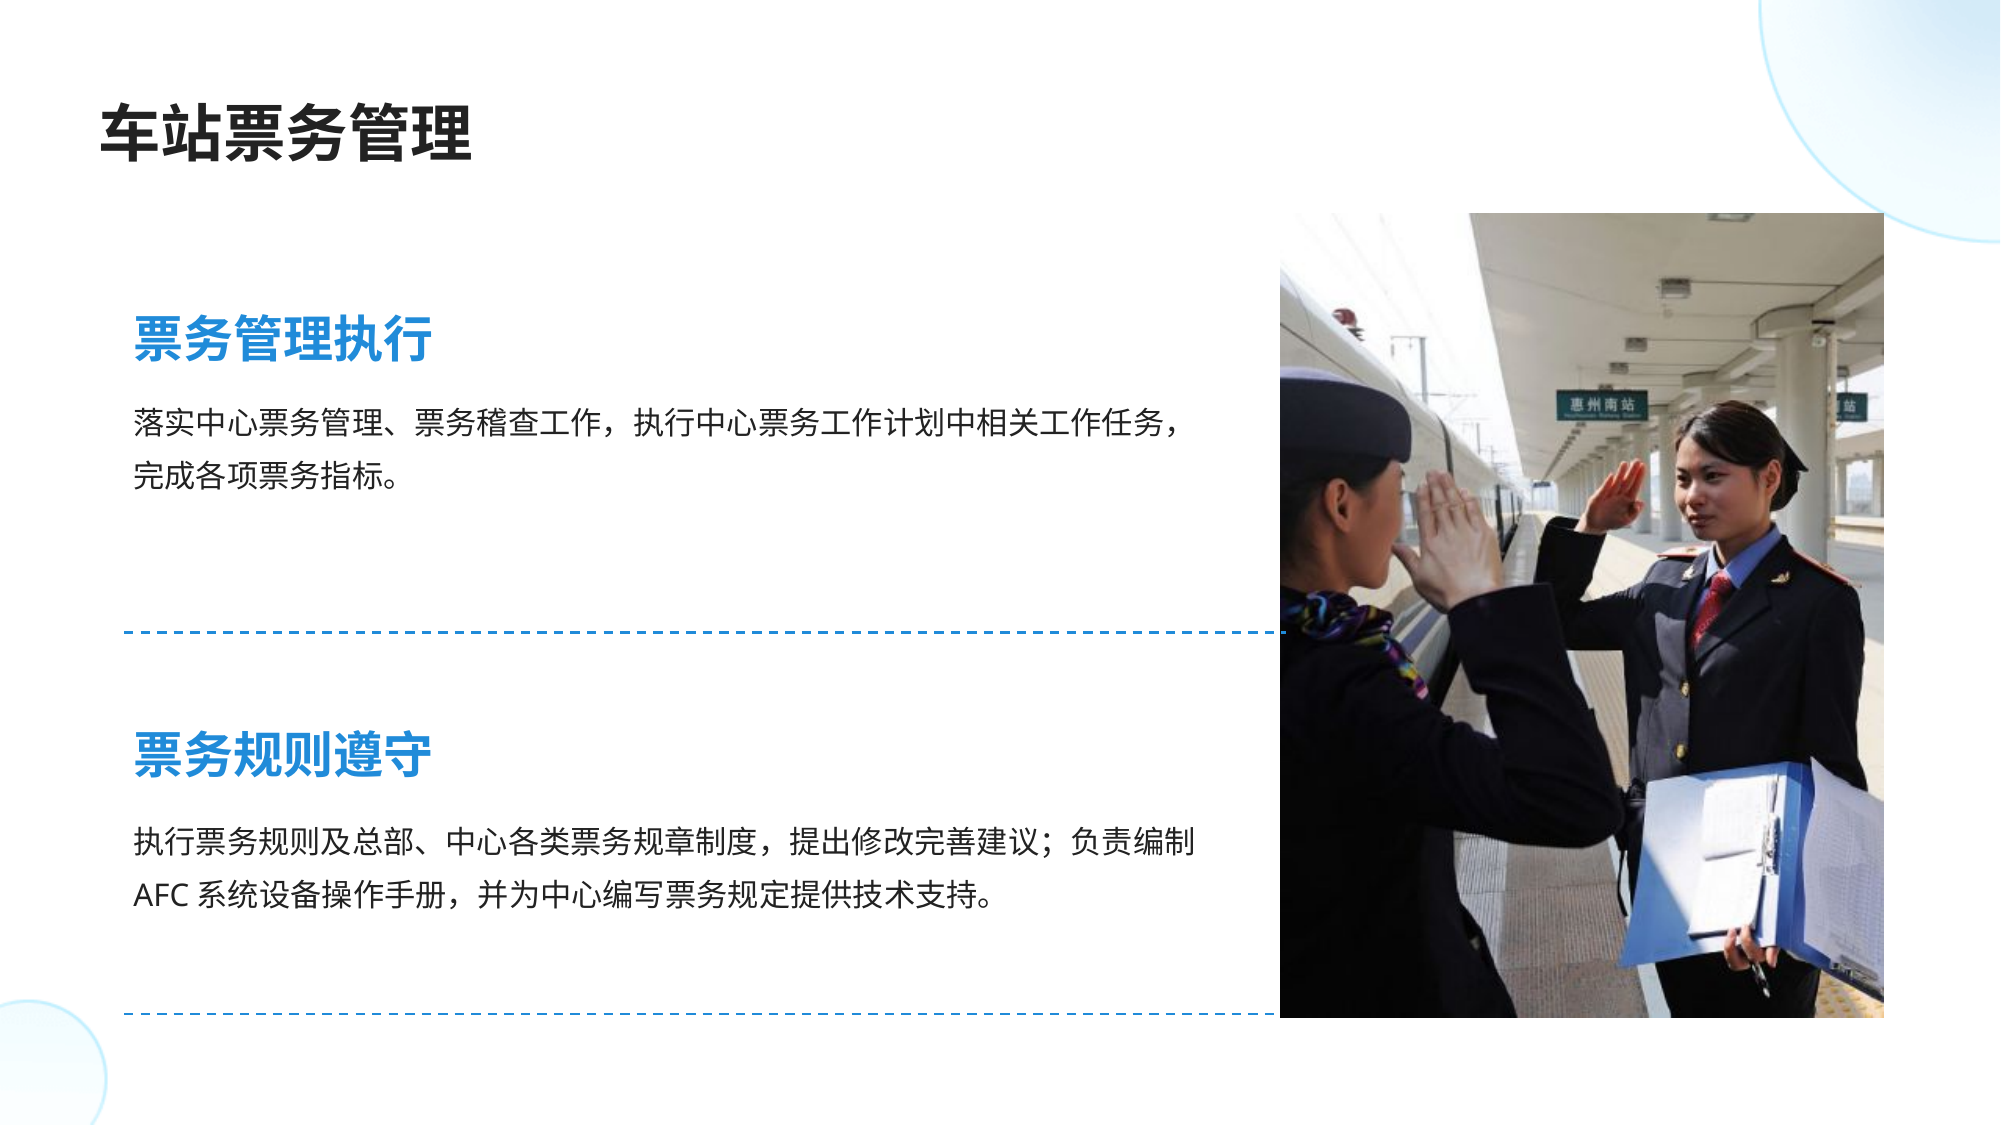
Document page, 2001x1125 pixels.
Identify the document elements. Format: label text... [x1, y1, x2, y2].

text_box 车站票务管理 [78, 43, 1922, 189]
text_box 票务规则遵守 [113, 679, 1218, 787]
text_box 落实中心票务管理、票务稽查工作，执行中心票务工作计划中相关工作任务，完成各项票务指标。 [113, 368, 1231, 586]
text_box 票务管理执行 [113, 261, 1218, 368]
text_box 执行票务规则及总部、中心各类票务规章制度，提出修改完善建议；负责编制AFC系统设备操作手册，并为中心编写票务规定提供技术支持。 [113, 787, 1231, 1005]
picture [0, 0, 2001, 1125]
